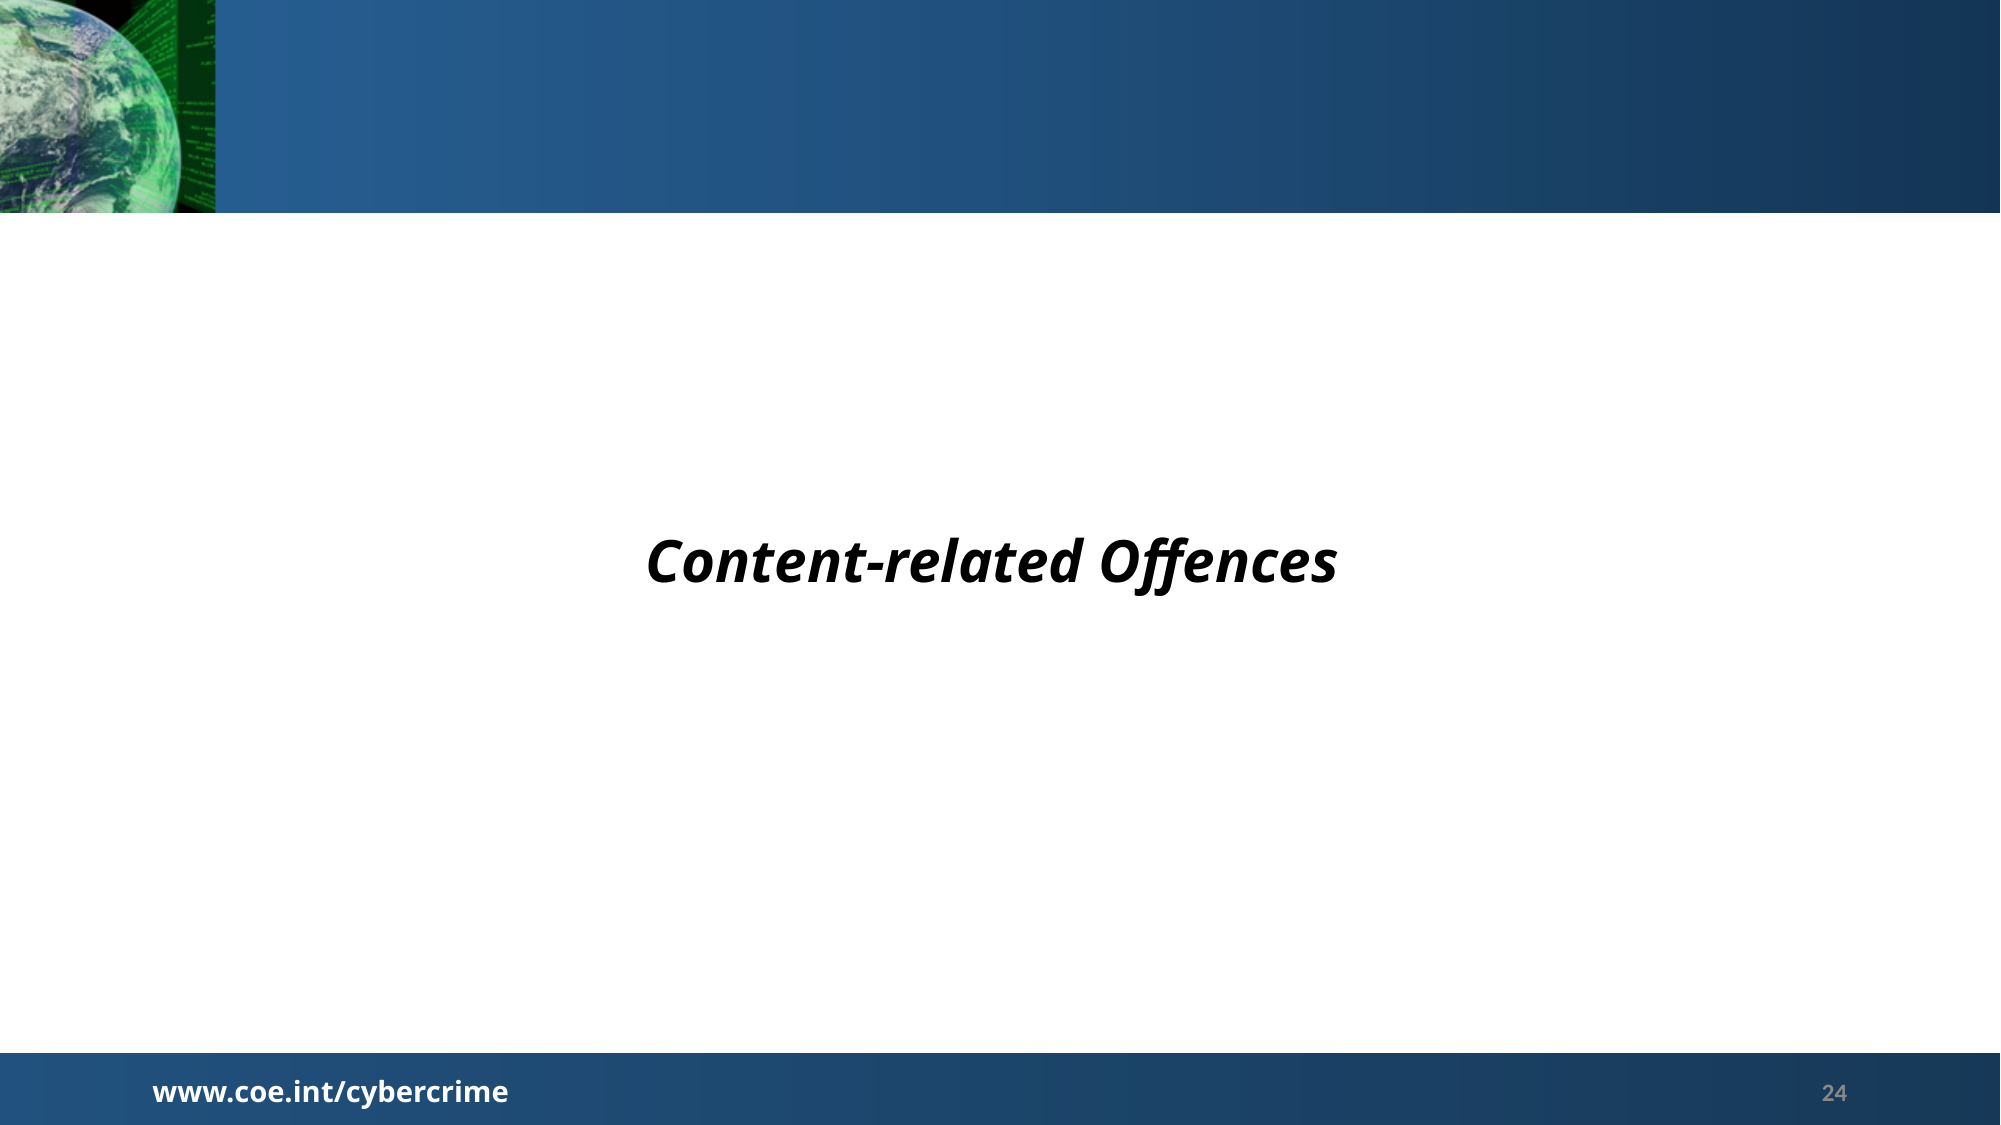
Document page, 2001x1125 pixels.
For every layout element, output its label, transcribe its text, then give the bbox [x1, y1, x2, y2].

list Content-related Offences [137, 350, 1863, 922]
picture [0, 0, 2000, 213]
slide_number www.coe.int/cybercrime [137, 1061, 588, 1121]
slide_number 24 [1412, 1061, 1863, 1121]
